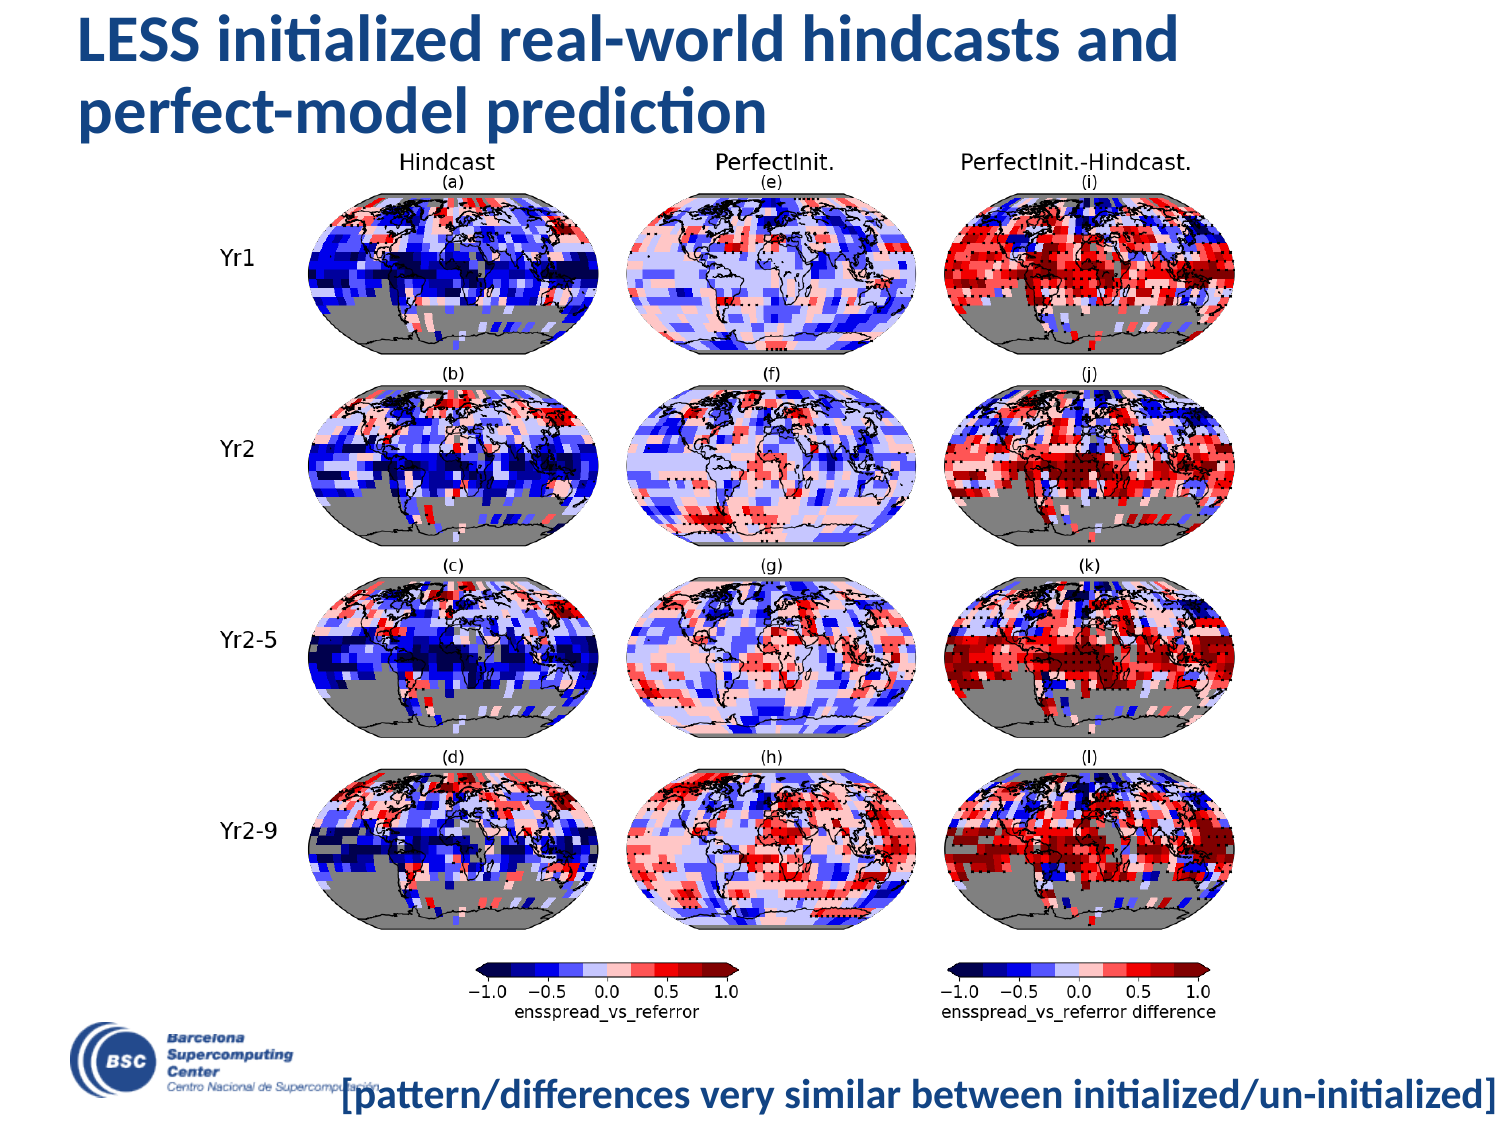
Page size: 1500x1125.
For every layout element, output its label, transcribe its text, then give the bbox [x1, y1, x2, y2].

title LESS initialized real-world hindcasts and perfect-model prediction [62, 24, 1413, 128]
text_box [pattern/differences very similar between initialized/un-initialized] [325, 1059, 1500, 1125]
picture [70, 147, 1353, 1098]
